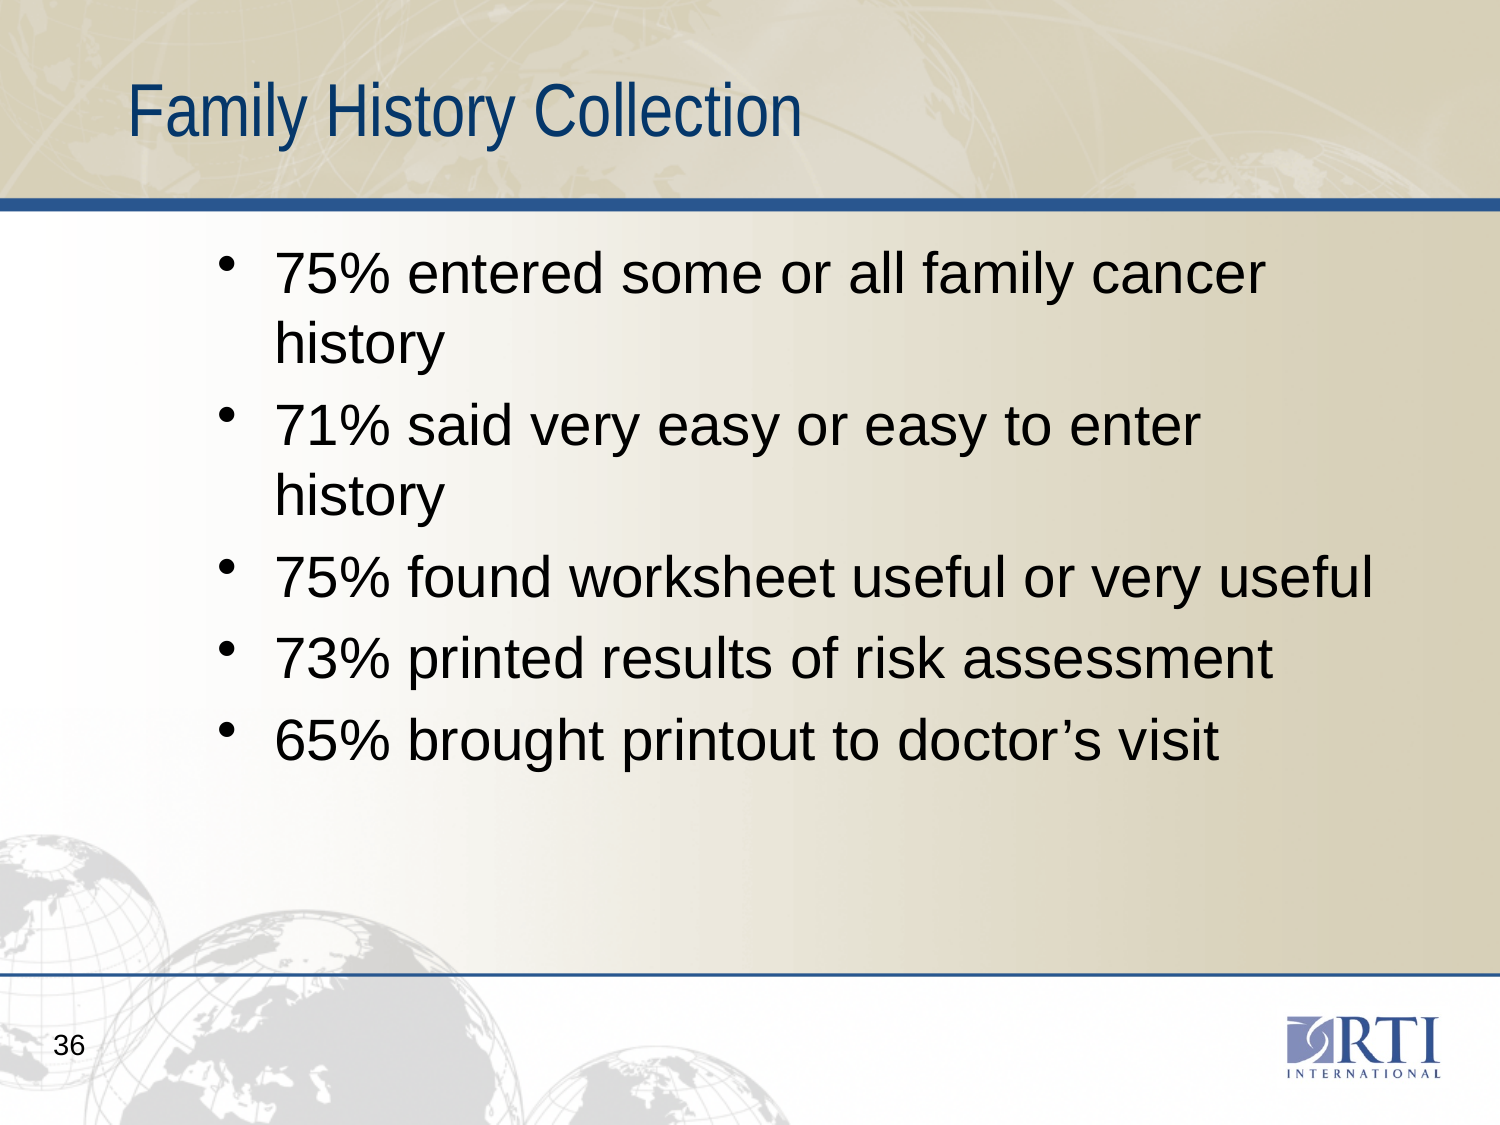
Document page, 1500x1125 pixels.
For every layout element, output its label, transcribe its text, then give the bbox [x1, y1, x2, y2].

picture [0, 977, 1500, 1125]
text_box 36 [38, 1018, 106, 1069]
picture [0, 0, 1500, 973]
title Family History Collection [112, 37, 1388, 176]
list 75% entered some or all family cancer history 71% said very easy or easy to enter history 75% found worksheet useful or very useful 73% printed results of risk assessment 65% brought printout to doctor’s visit [126, 227, 1403, 941]
